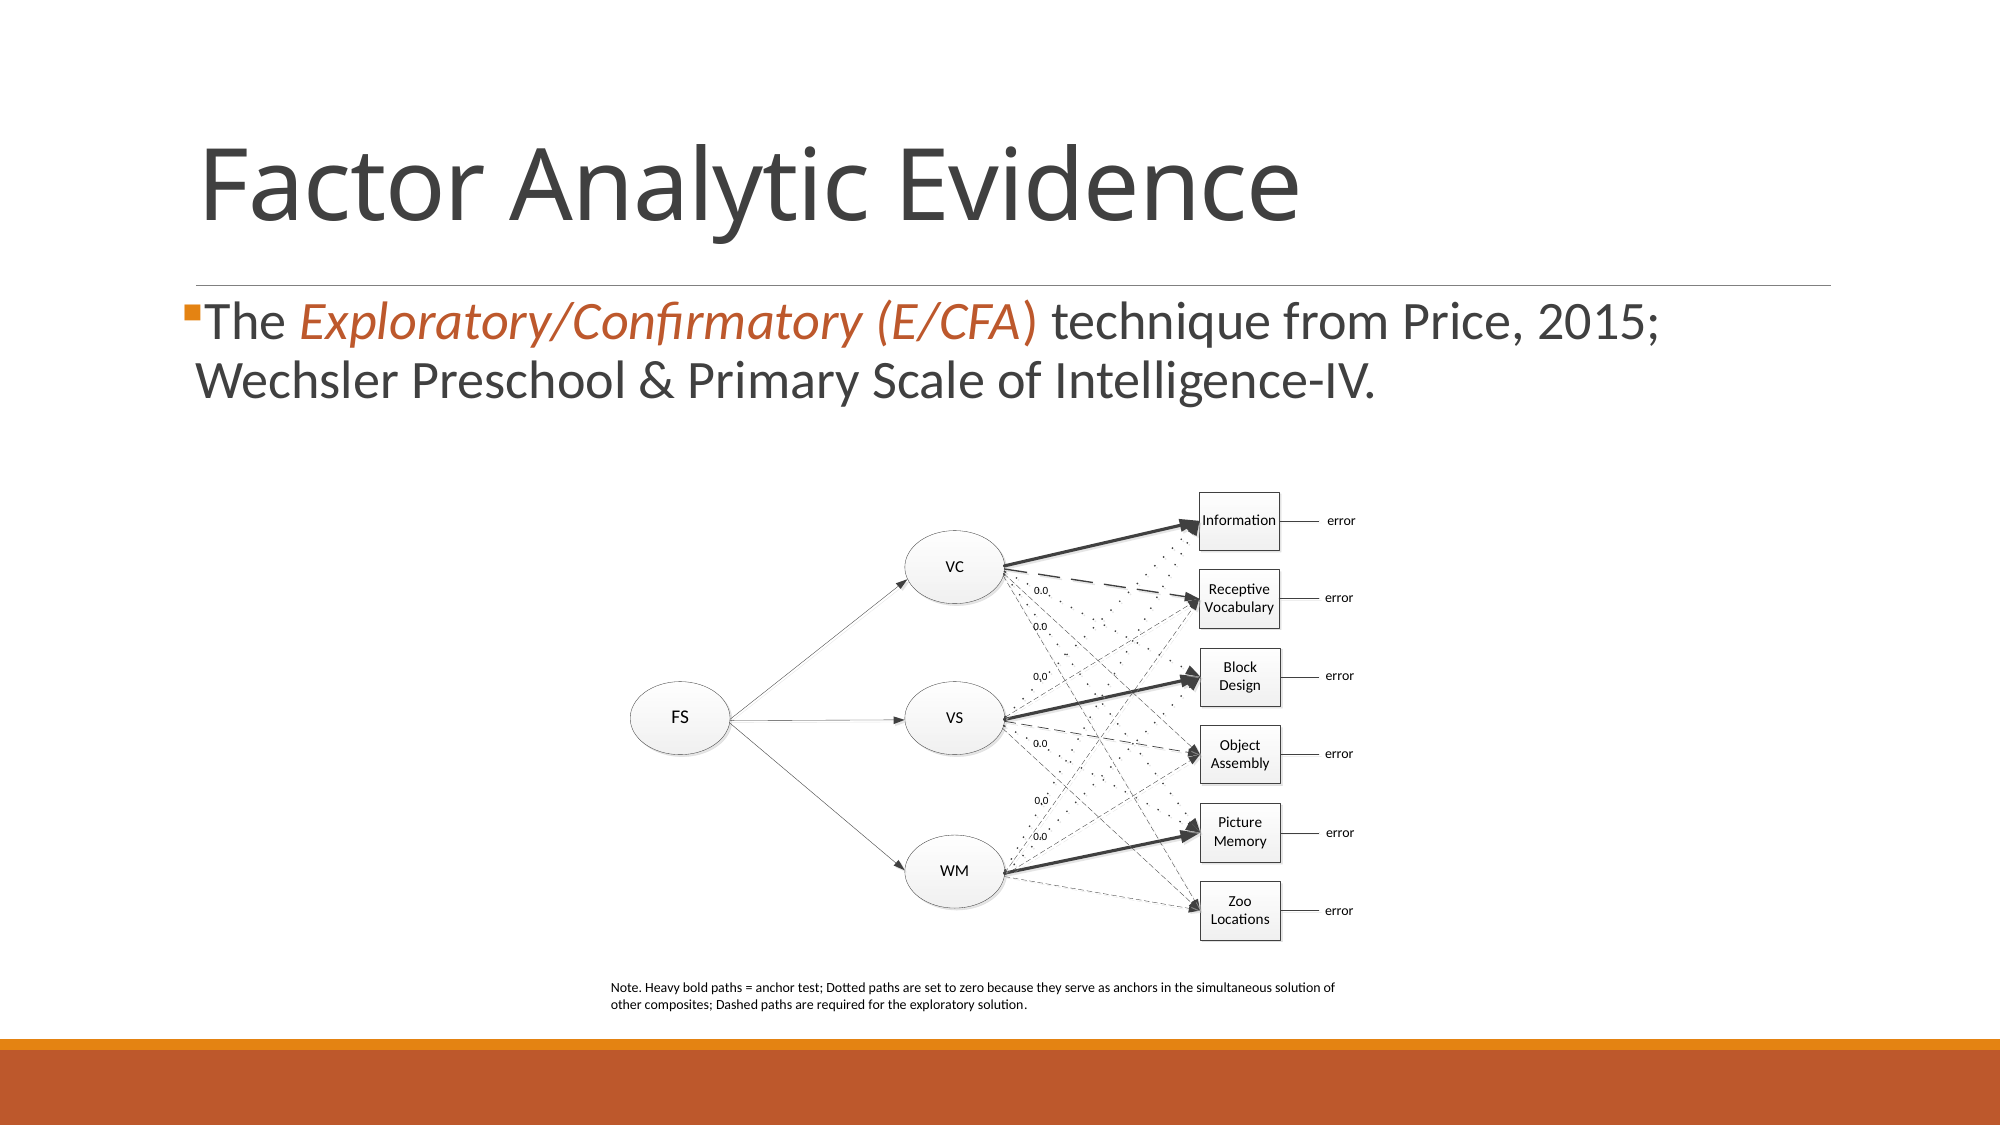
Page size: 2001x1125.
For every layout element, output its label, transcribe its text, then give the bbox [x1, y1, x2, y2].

picture [605, 489, 1362, 1016]
list The Exploratory/Confirmatory (E/CFA) technique from Price, 2015; Wechsler Preschool & Primary Scale of Intelligence-IV. [180, 285, 1830, 992]
title Factor Analytic Evidence [182, 58, 1833, 249]
